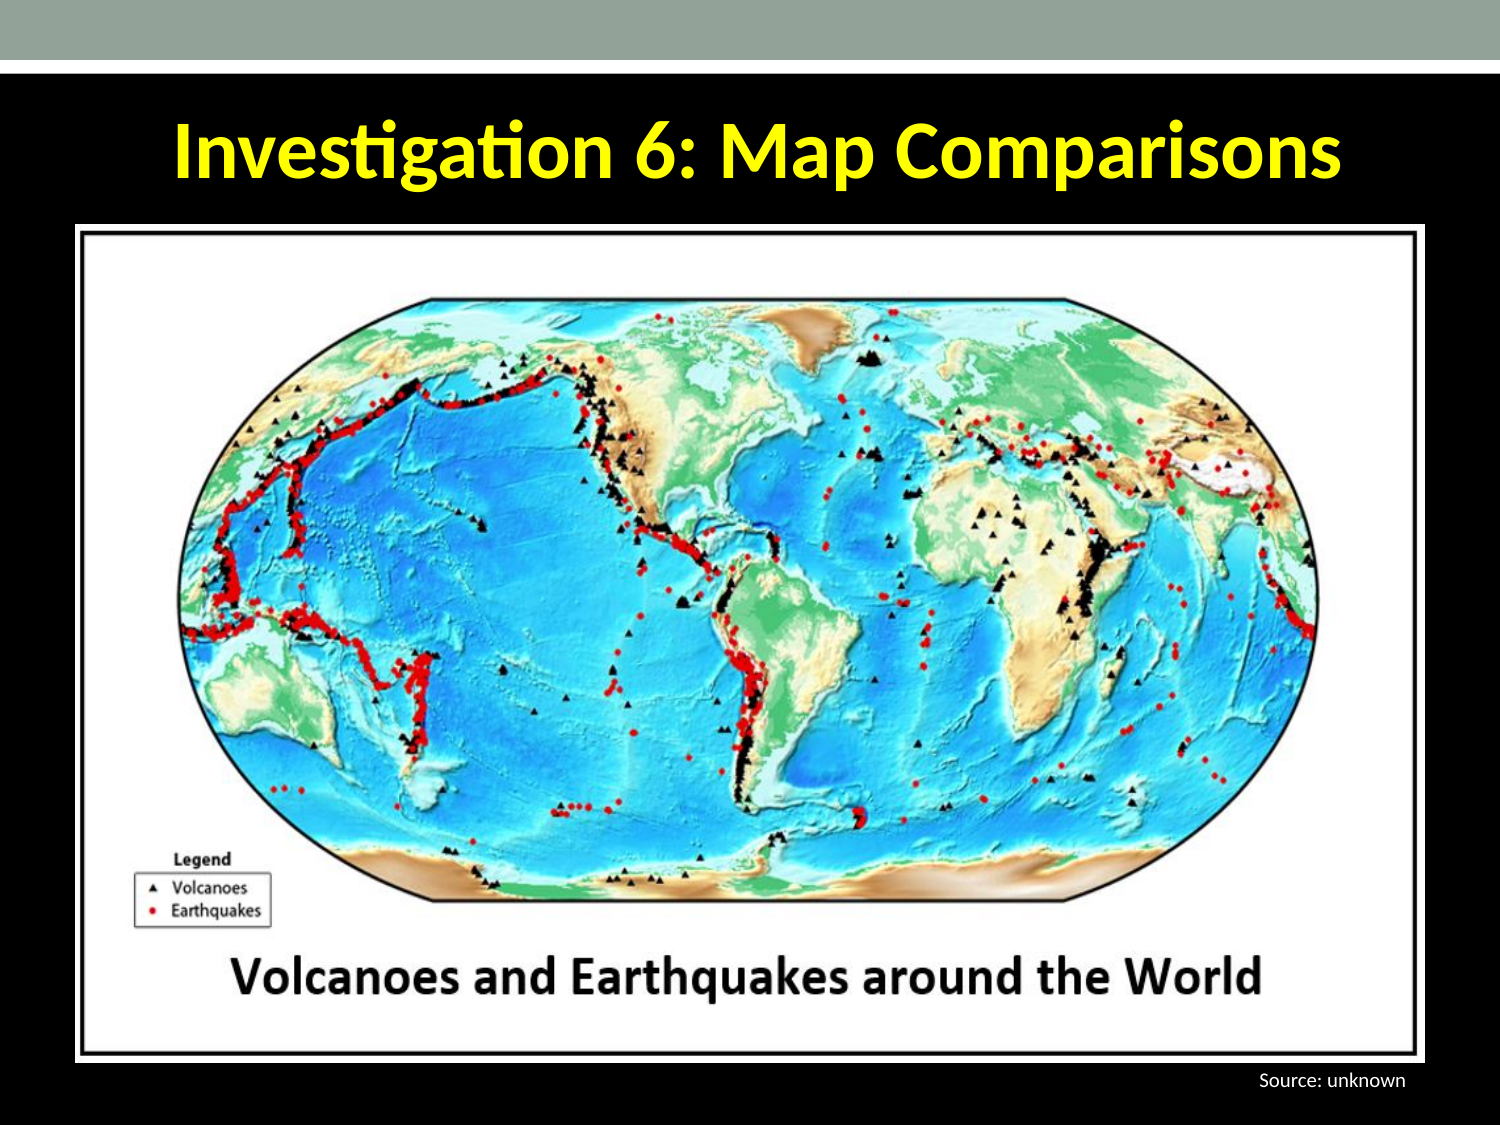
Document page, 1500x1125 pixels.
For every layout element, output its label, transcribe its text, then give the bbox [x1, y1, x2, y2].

picture [74, 224, 1426, 1063]
text_box Investigation 6: Map Comparisons [157, 87, 1360, 203]
text_box Source: unknown [1244, 1071, 1422, 1100]
